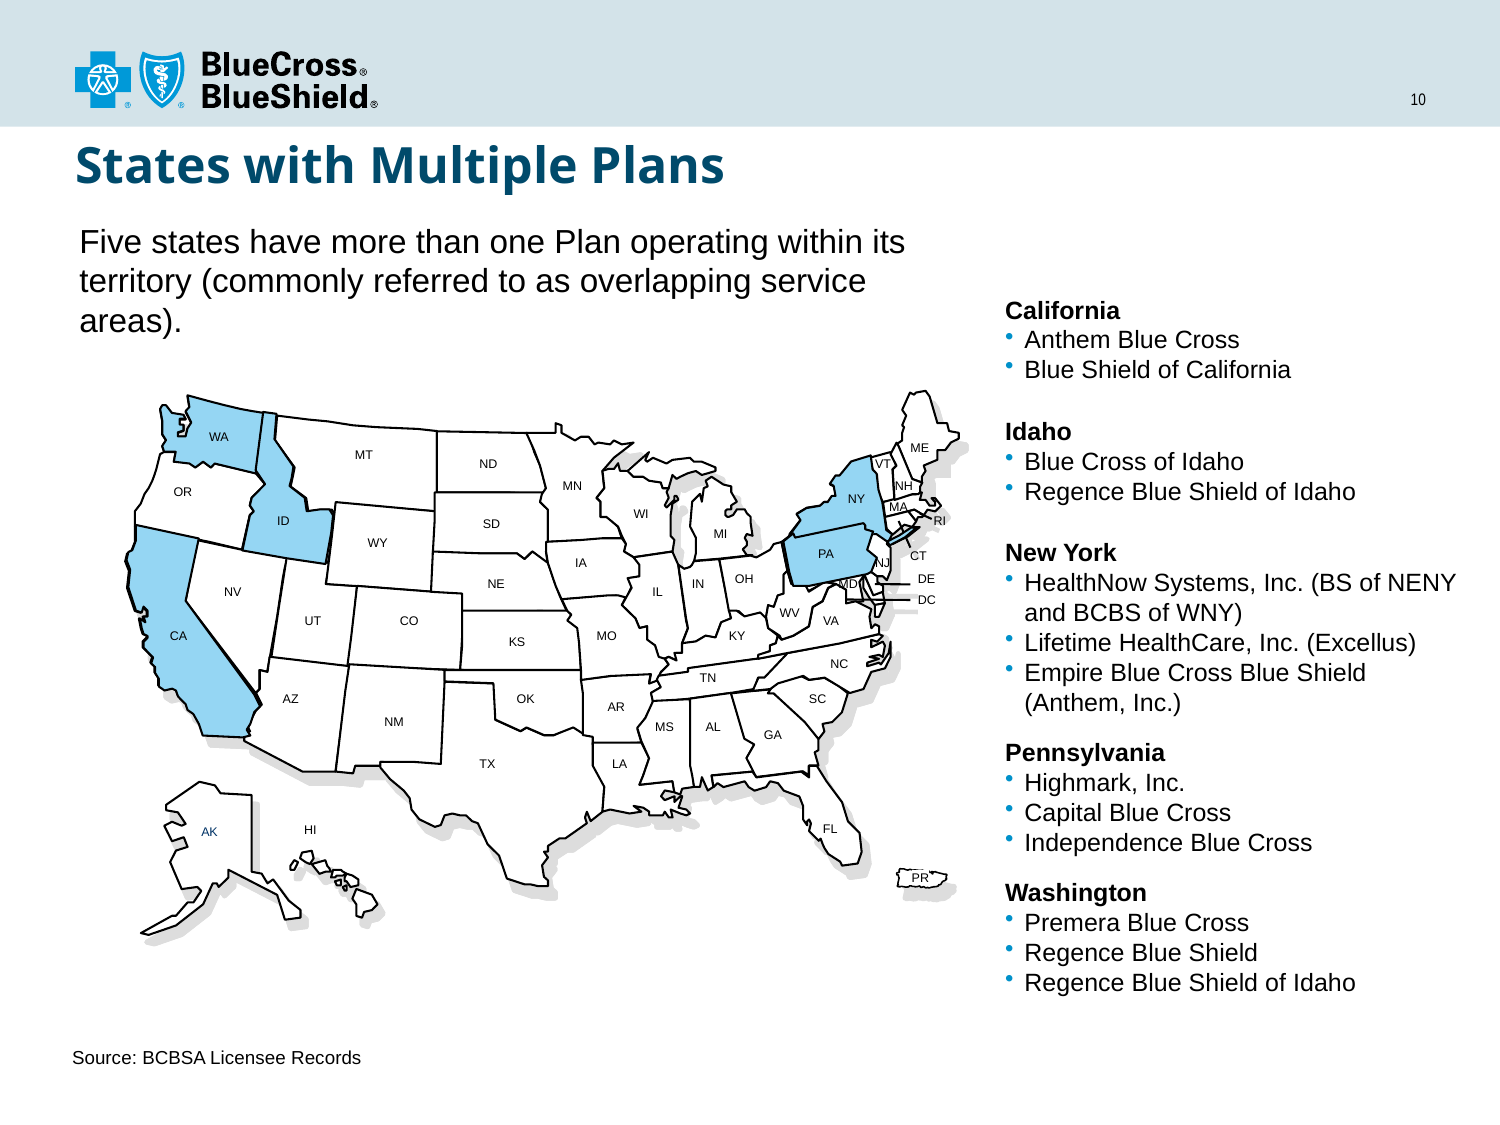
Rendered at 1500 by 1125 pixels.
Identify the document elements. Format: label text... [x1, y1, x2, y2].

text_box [757, 583, 880, 660]
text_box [730, 689, 819, 764]
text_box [921, 509, 925, 522]
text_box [781, 524, 861, 585]
list Five states have more than one Plan operating within its territory (commonly referred to as overlapping service areas). [79, 219, 996, 378]
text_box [134, 451, 236, 525]
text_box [865, 554, 891, 581]
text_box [241, 413, 336, 564]
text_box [621, 551, 689, 595]
picture [124, 101, 131, 109]
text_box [243, 656, 350, 772]
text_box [658, 610, 752, 651]
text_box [678, 558, 713, 609]
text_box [380, 681, 605, 887]
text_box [925, 492, 942, 518]
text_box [719, 541, 776, 609]
text_box Pennsylvania Highmark, Inc. Capital Blue Cross Independence Blue Cross [1005, 729, 1500, 864]
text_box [896, 390, 959, 483]
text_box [459, 610, 556, 668]
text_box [580, 692, 645, 745]
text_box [863, 590, 884, 596]
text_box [627, 451, 716, 489]
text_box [752, 633, 891, 694]
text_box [124, 526, 238, 736]
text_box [159, 396, 264, 450]
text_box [765, 570, 837, 640]
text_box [185, 539, 265, 694]
text_box California Anthem Blue Cross Blue Shield of California [1005, 286, 1489, 392]
text_box Source: BCBSA Licensee Records [72, 1038, 713, 1076]
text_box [432, 492, 522, 549]
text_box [689, 692, 726, 791]
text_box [325, 501, 427, 593]
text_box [132, 402, 967, 945]
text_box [711, 765, 862, 866]
picture [178, 101, 185, 109]
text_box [767, 702, 849, 740]
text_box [335, 663, 448, 774]
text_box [444, 669, 575, 736]
text_box New York HealthNow Systems, Inc. (BS of NENY and BCBS of WNY) Lifetime HealthCare, Inc. (Excellus) Empire Blue Cross Blue Shield (Anthem, Inc.) [1005, 529, 1489, 729]
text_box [636, 698, 685, 795]
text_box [890, 442, 923, 501]
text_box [592, 742, 691, 818]
text_box Idaho Blue Cross of Idaho Regence Blue Shield of Idaho [1005, 408, 1489, 513]
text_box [270, 556, 342, 655]
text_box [430, 551, 547, 613]
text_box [347, 585, 454, 667]
text_box Washington Premera Blue Cross Regence Blue Shield Regence Blue Shield of Idaho [1005, 869, 1489, 1004]
title States with Multiple Plans [75, 131, 1426, 200]
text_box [140, 781, 378, 936]
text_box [650, 652, 747, 697]
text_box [561, 595, 669, 684]
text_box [596, 462, 679, 549]
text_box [689, 476, 753, 557]
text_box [874, 602, 886, 618]
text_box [788, 455, 917, 546]
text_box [526, 422, 634, 543]
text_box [436, 431, 520, 490]
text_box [545, 537, 640, 600]
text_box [274, 415, 438, 516]
